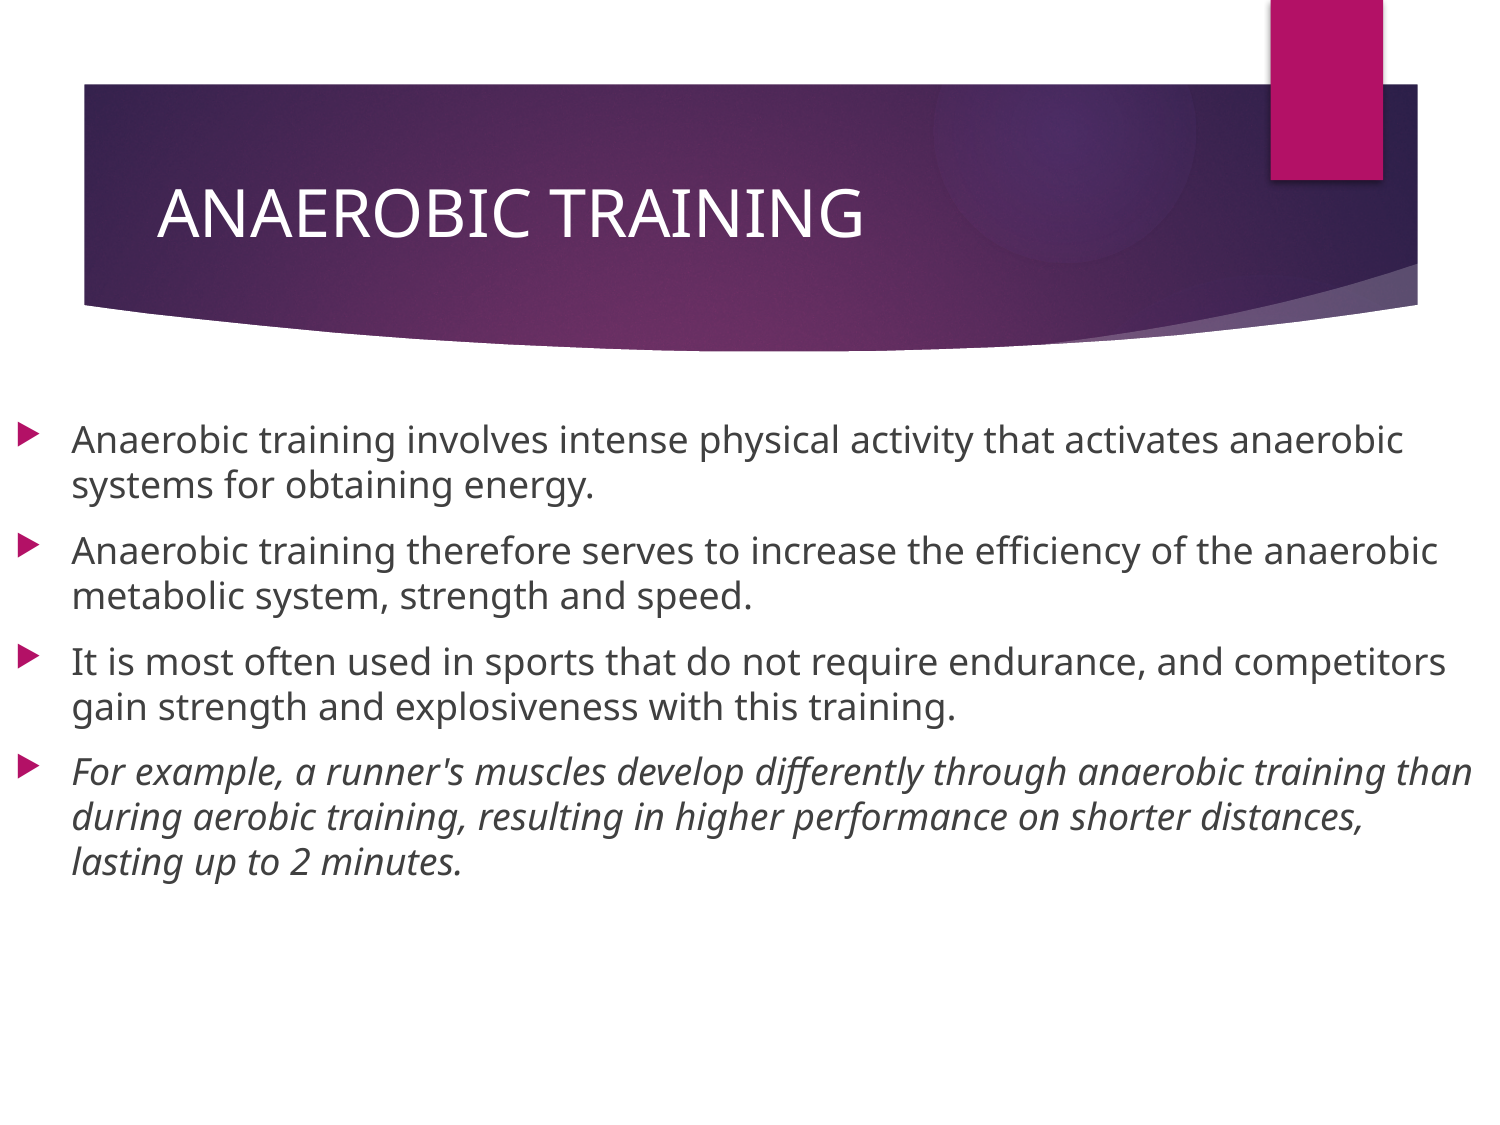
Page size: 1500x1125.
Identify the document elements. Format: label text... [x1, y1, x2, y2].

list Anaerobic training involves intense physical activity that activates anaerobic systems for obtaining energy. Anaerobic training therefore serves to increase the efficiency of the anaerobic metabolic system, strength and speed. It is most often used in sports that do not require endurance, and competitors gain strength and explosiveness with this training. For example, a runner's muscles develop differently through anaerobic training than during aerobic training, resulting in higher performance on shorter distances, lasting up to 2 minutes. [0, 408, 1500, 988]
title ANAEROBIC TRAINING [142, 152, 1183, 269]
